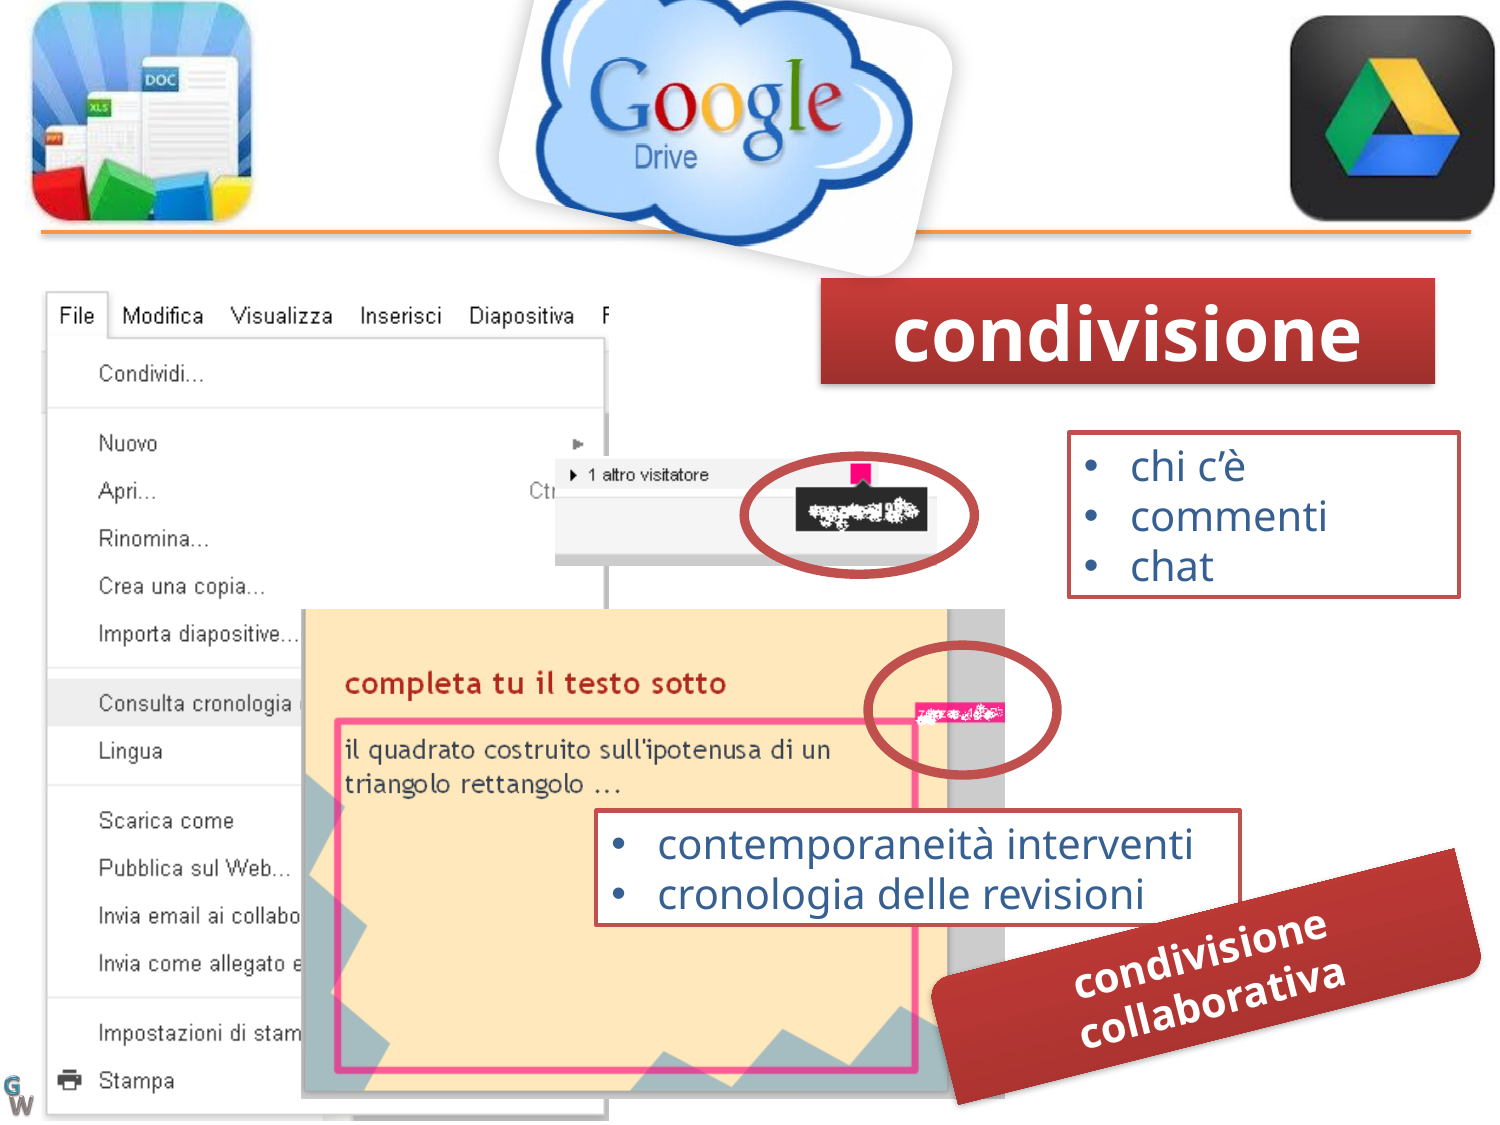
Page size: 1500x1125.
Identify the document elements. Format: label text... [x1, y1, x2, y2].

text_box [1009, 651, 1060, 769]
text_box condivisione collaborativa [1009, 848, 1481, 1092]
picture [25, 0, 259, 227]
text_box [942, 471, 977, 559]
picture [498, 0, 953, 277]
text_box contemporaneità interventi cronologia delle revisioni [1009, 808, 1242, 927]
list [300, 609, 1005, 1099]
picture [0, 290, 937, 1125]
text_box chi c’è commenti chat [1067, 430, 1461, 599]
picture [1281, 4, 1500, 233]
text_box condivisione [820, 278, 1436, 384]
